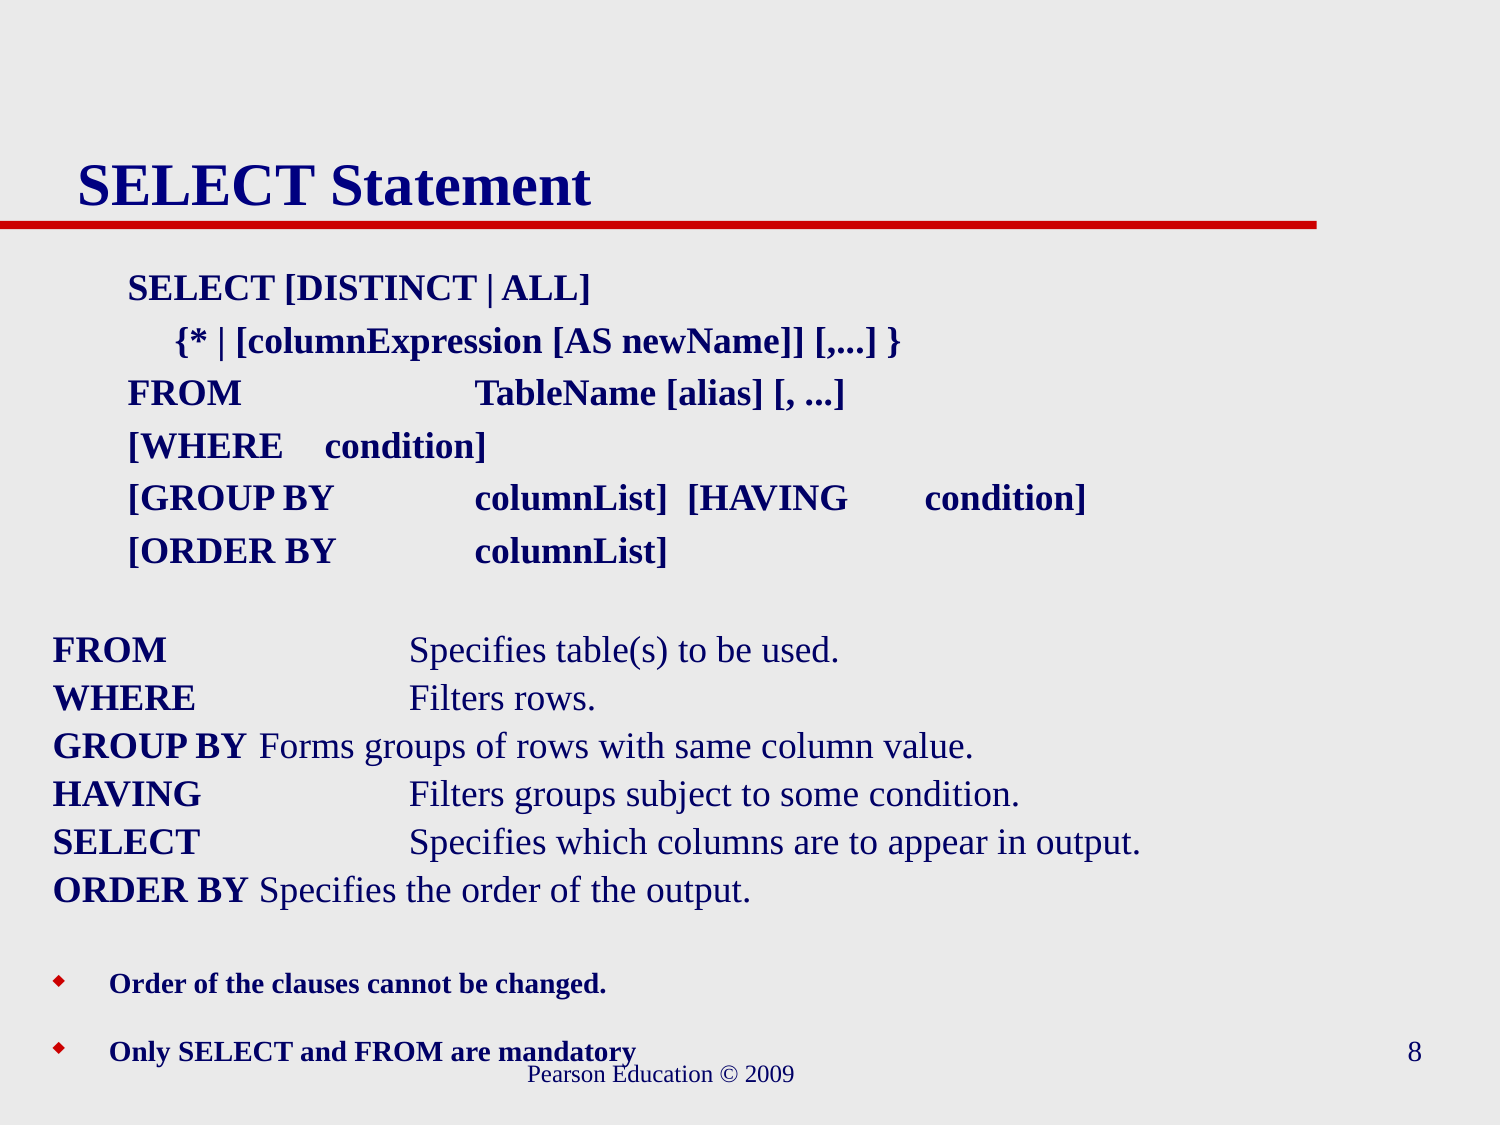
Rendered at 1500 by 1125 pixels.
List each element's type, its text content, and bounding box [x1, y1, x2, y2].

text_box Pearson Education © 2009 [512, 1050, 1038, 1095]
list SELECT [DISTINCT | ALL] {* | [columnExpression [AS newName]] [,...] } FROM TableName [alias] [, ...] [WHERE condition] [GROUP BY columnList] [HAVING condition] [ORDER BY columnList] FROM Specifies table(s) to be used. WHERE Filters rows. GROUP BY Forms groups of rows with same column value. HAVING Filters groups subject to some condition. SELECT Specifies which columns are to appear in output. ORDER BY Specifies the order of the output. Order of the clauses cannot be changed. Only SELECT and FROM are mandatory [37, 255, 1413, 931]
title SELECT Statement [62, 43, 1338, 226]
slide_number 8 [1124, 1012, 1438, 1088]
